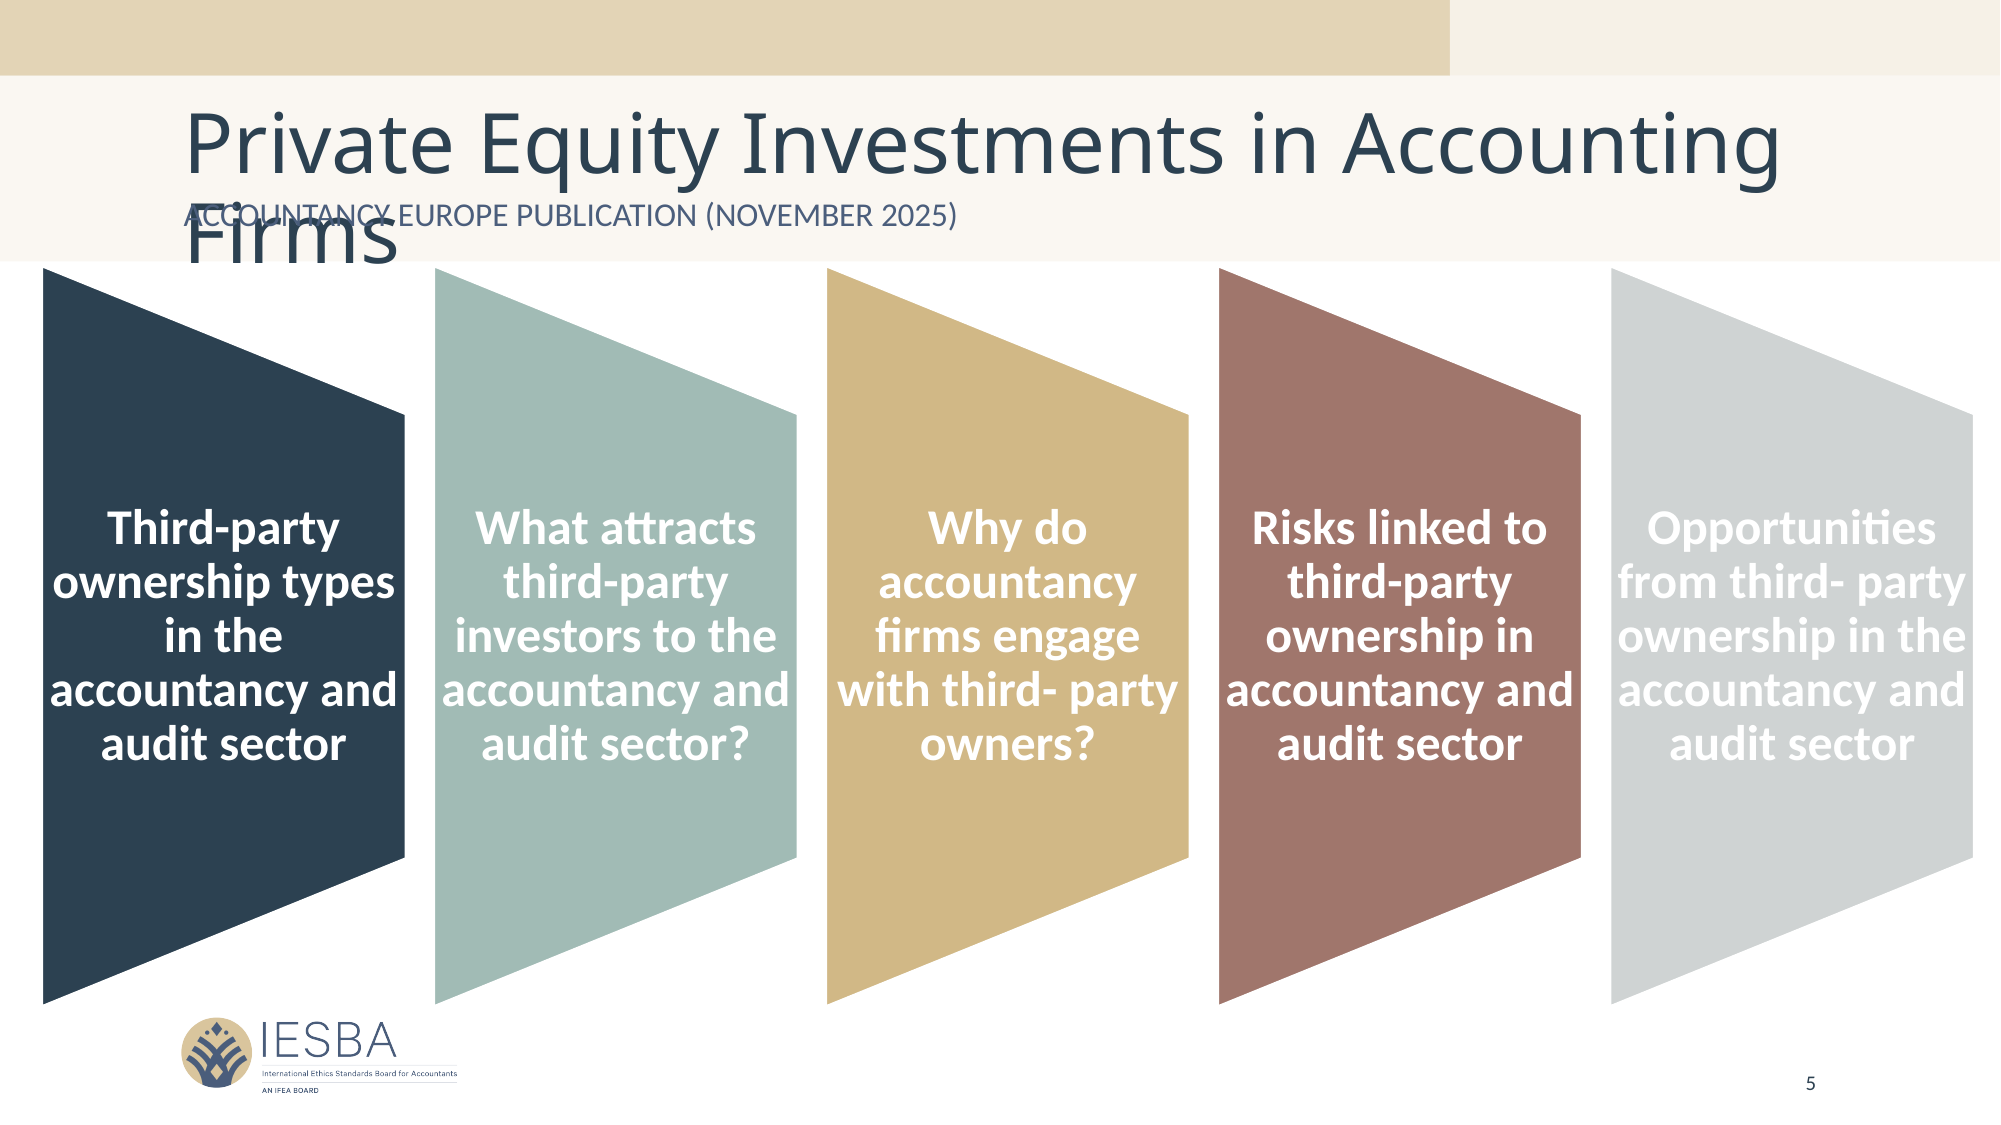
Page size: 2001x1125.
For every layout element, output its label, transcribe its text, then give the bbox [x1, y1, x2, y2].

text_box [39, 264, 1976, 1008]
slide_number 5 [1760, 1039, 1832, 1125]
list Accountancy Europe publication (November 2025) [168, 190, 1832, 264]
title Private Equity Investments in Accounting Firms [168, 93, 1832, 185]
picture [168, 1008, 475, 1111]
